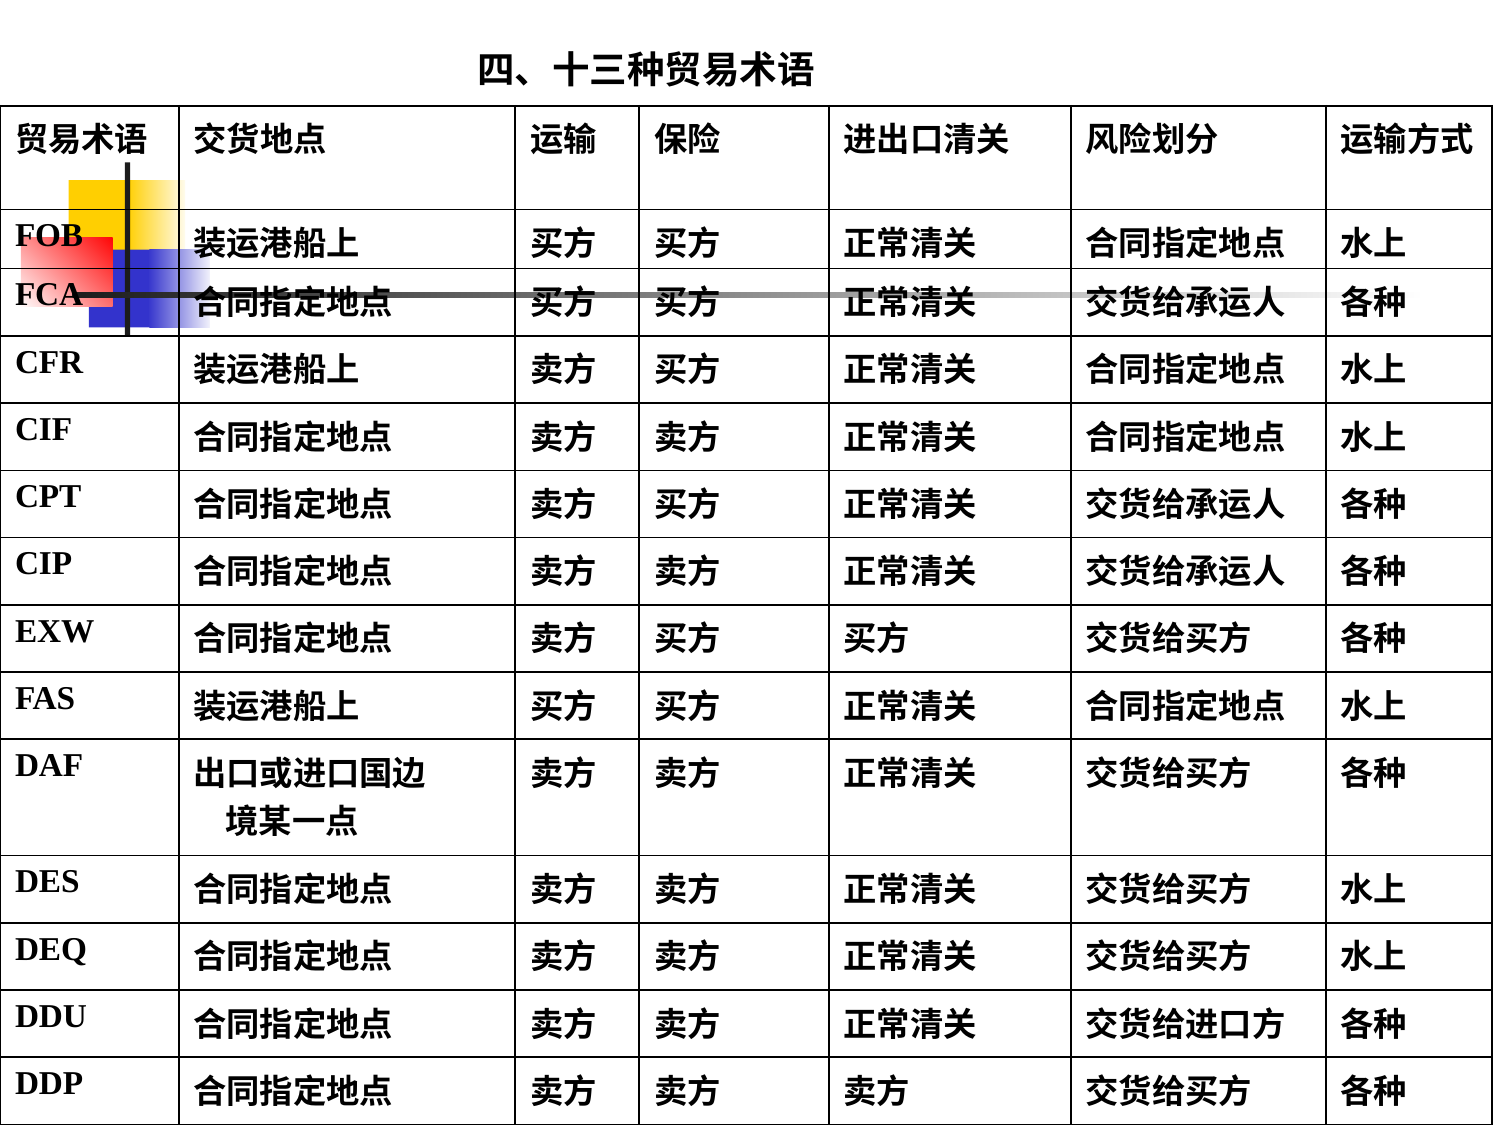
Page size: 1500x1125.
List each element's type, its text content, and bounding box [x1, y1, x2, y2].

table_cell 正常清关 [830, 337, 1070, 402]
table_cell 买方 [516, 269, 638, 335]
table_cell 卖方 [516, 404, 638, 470]
table_cell 卖方 [516, 471, 638, 537]
table_cell 买方 [640, 471, 828, 537]
table_cell 出口或进口国边 境某一点 [180, 740, 514, 855]
table_cell 水上 [1327, 404, 1491, 470]
table_cell 卖方 [516, 740, 638, 855]
table_cell 各种 [1327, 538, 1491, 604]
table_cell CIF [1, 404, 178, 470]
table_cell 卖方 [640, 856, 828, 922]
table_cell 卖方 [640, 991, 828, 1056]
table_cell 交货给买方 [1072, 856, 1325, 922]
table_cell 买方 [516, 673, 638, 738]
table_header 进出口清关 [830, 107, 1070, 209]
table_cell 卖方 [516, 337, 638, 402]
table_cell 买方 [640, 337, 828, 402]
table_cell 各种 [1327, 269, 1491, 335]
table_cell 各种 [1327, 471, 1491, 537]
table_cell EXW [1, 606, 178, 671]
table_cell 合同指定地点 [180, 924, 514, 989]
table_cell 买方 [640, 269, 828, 335]
table_cell 卖方 [640, 924, 828, 989]
table_cell 交货给承运人 [1072, 538, 1325, 604]
table_cell 水上 [1327, 673, 1491, 738]
table_cell DAF [1, 740, 178, 855]
table_cell 交货给买方 [1072, 1058, 1325, 1124]
text_box 四、十三种贸易术语 [462, 38, 830, 98]
table_cell 装运港船上 [180, 673, 514, 738]
table_cell 卖方 [640, 404, 828, 470]
table_cell 水上 [1327, 337, 1491, 402]
table_cell DDP [1, 1058, 178, 1124]
table_cell 合同指定地点 [180, 1058, 514, 1124]
table_cell 合同指定地点 [1072, 673, 1325, 738]
table_cell 卖方 [516, 606, 638, 671]
table_cell 装运港船上 [180, 337, 514, 402]
table_cell 正常清关 [830, 538, 1070, 604]
table_cell 装运港船上 [180, 210, 514, 268]
table_cell 交货给买方 [1072, 740, 1325, 855]
table_cell FOB [1, 210, 178, 268]
table_cell 合同指定地点 [180, 991, 514, 1056]
table_cell 合同指定地点 [180, 269, 514, 335]
table_cell CIP [1, 538, 178, 604]
table_cell 水上 [1327, 856, 1491, 922]
table_cell 合同指定地点 [180, 404, 514, 470]
table_cell 合同指定地点 [180, 856, 514, 922]
table_cell 正常清关 [830, 210, 1070, 268]
table_cell 正常清关 [830, 269, 1070, 335]
table_cell 卖方 [516, 856, 638, 922]
table_cell 各种 [1327, 991, 1491, 1056]
table_header 风险划分 [1072, 107, 1325, 209]
table_cell 卖方 [516, 538, 638, 604]
table_cell 正常清关 [830, 471, 1070, 537]
table_cell 正常清关 [830, 404, 1070, 470]
table_cell 正常清关 [830, 924, 1070, 989]
table_cell 买方 [640, 673, 828, 738]
table_cell 各种 [1327, 1058, 1491, 1124]
table_cell 合同指定地点 [1072, 210, 1325, 268]
table_cell FAS [1, 673, 178, 738]
table_header 保险 [640, 107, 828, 209]
table_cell 卖方 [640, 740, 828, 855]
table_cell CFR [1, 337, 178, 402]
table_cell 水上 [1327, 924, 1491, 989]
table_cell 正常清关 [830, 856, 1070, 922]
table_cell FCA [1, 269, 178, 335]
table_cell 合同指定地点 [1072, 404, 1325, 470]
table_cell 交货给承运人 [1072, 471, 1325, 537]
table_cell 交货给承运人 [1072, 269, 1325, 335]
table_header 运输方式 [1327, 107, 1491, 209]
table_cell 卖方 [516, 991, 638, 1056]
table_cell 交货给买方 [1072, 606, 1325, 671]
table_cell 合同指定地点 [180, 606, 514, 671]
table_cell 买方 [516, 210, 638, 268]
table_cell 卖方 [516, 924, 638, 989]
table_cell 卖方 [830, 1058, 1070, 1124]
table_cell 买方 [830, 606, 1070, 671]
table_cell 交货给进口方 [1072, 991, 1325, 1056]
table_cell 交货给买方 [1072, 924, 1325, 989]
table_cell 正常清关 [830, 673, 1070, 738]
table_cell 合同指定地点 [180, 471, 514, 537]
table_cell DDU [1, 991, 178, 1056]
table_cell 卖方 [516, 1058, 638, 1124]
table_cell 买方 [640, 606, 828, 671]
table_cell DES [1, 856, 178, 922]
table_cell 各种 [1327, 606, 1491, 671]
table_header 运输 [516, 107, 638, 209]
table_cell 正常清关 [830, 740, 1070, 855]
table_cell 各种 [1327, 740, 1491, 855]
table_cell 水上 [1327, 210, 1491, 268]
table_cell 正常清关 [830, 991, 1070, 1056]
table_cell 买方 [640, 210, 828, 268]
table_cell 卖方 [640, 1058, 828, 1124]
table_header 贸易术语 [1, 107, 178, 209]
table_cell 卖方 [640, 538, 828, 604]
table_cell DEQ [1, 924, 178, 989]
table_header 交货地点 [180, 107, 514, 209]
table_cell CPT [1, 471, 178, 537]
table_cell 合同指定地点 [180, 538, 514, 604]
table_cell 合同指定地点 [1072, 337, 1325, 402]
